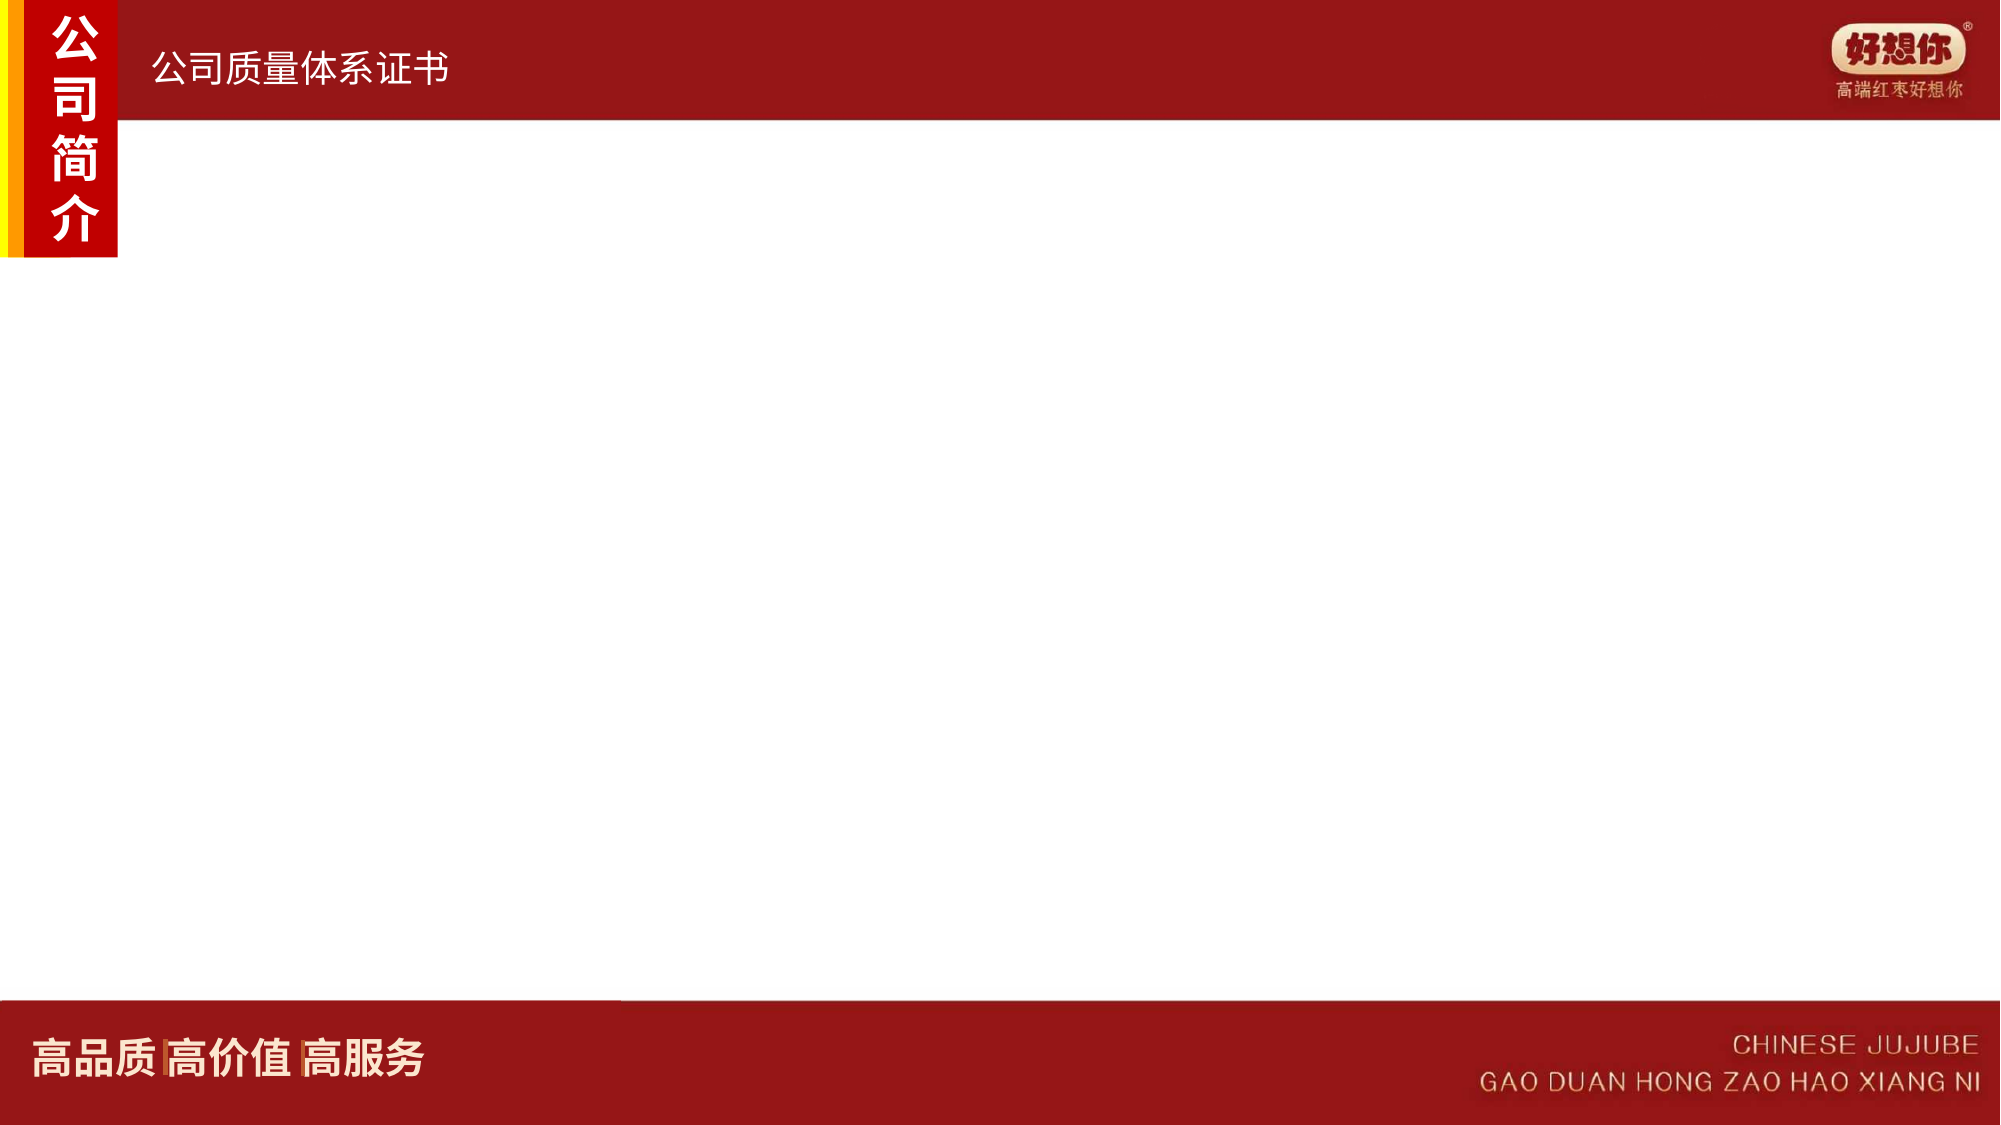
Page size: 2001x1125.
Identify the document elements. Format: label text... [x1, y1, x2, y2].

text_box [0, 0, 7, 259]
text_box [23, 0, 119, 259]
text_box 公司简介 [35, 0, 84, 255]
text_box 公司质量体系证书 [135, 37, 465, 98]
picture [0, 0, 2000, 1125]
text_box [7, 0, 23, 259]
